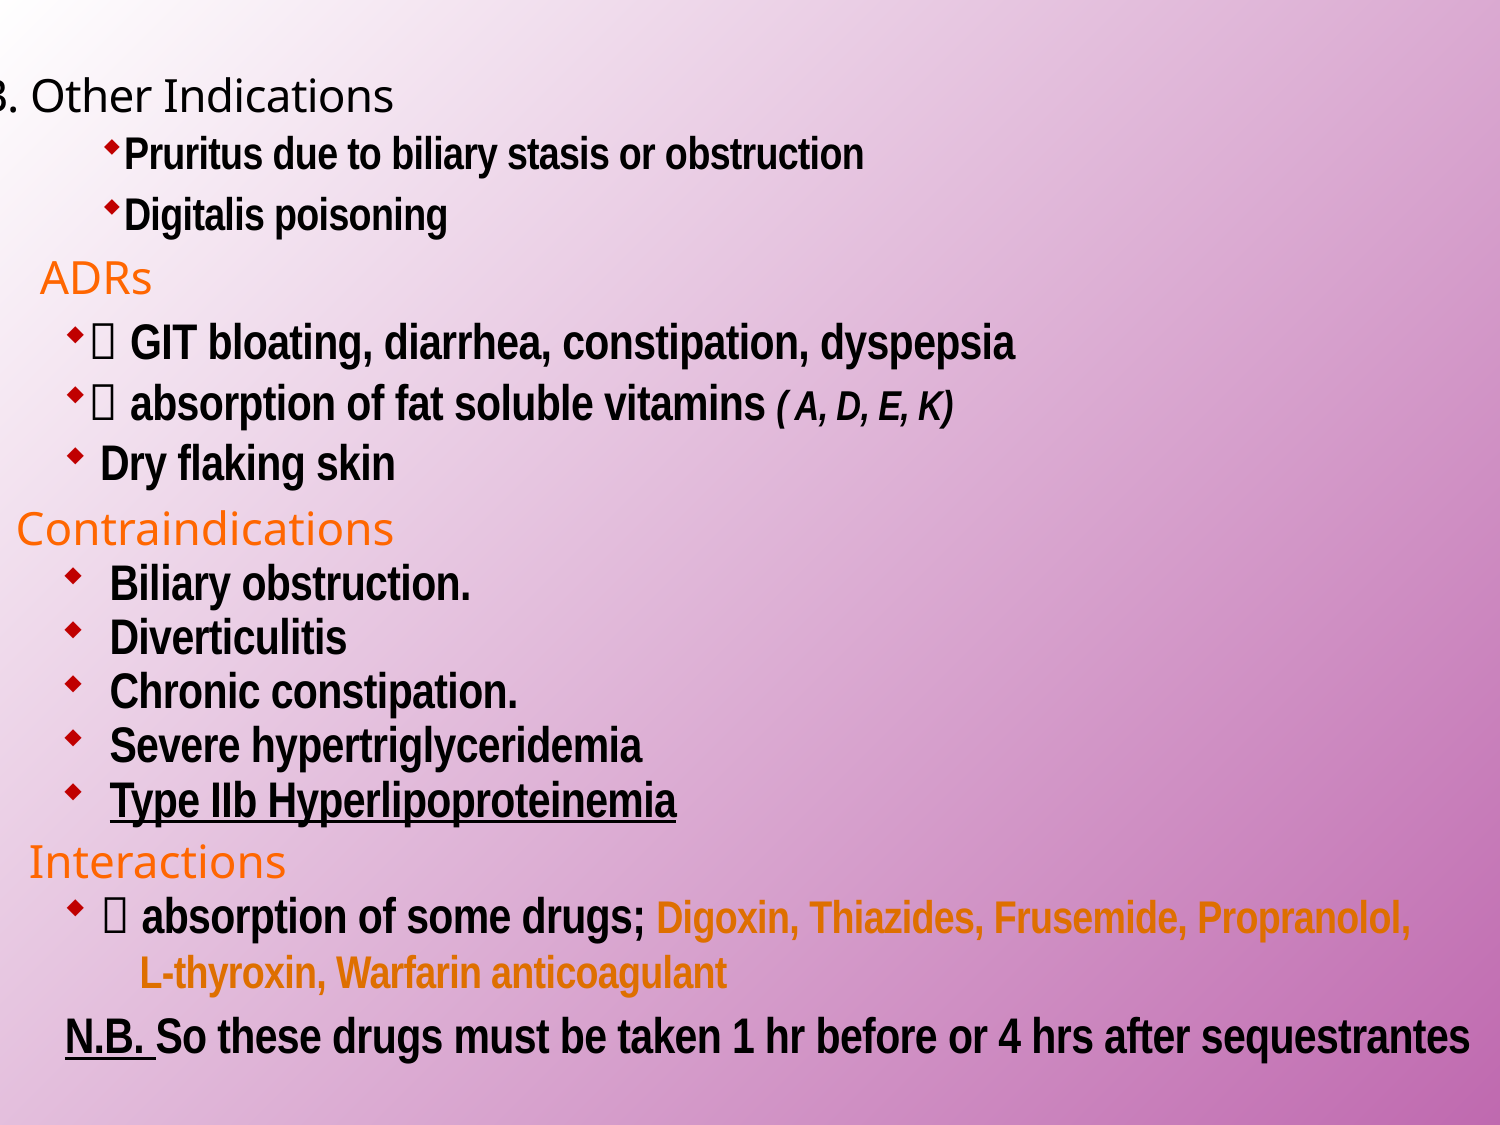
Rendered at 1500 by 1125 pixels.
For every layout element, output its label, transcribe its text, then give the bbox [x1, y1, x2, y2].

text_box B. Other Indications [0, 62, 466, 130]
text_box Contraindications [0, 491, 410, 562]
text_box Pruritus due to biliary stasis or obstruction Digitalis poisoning [87, 117, 1288, 247]
text_box  GIT bloating, diarrhea, constipation, dyspepsia  absorption of fat soluble vitamins ( A, D, E, K) Dry flaking skin [50, 308, 1225, 498]
text_box Biliary obstruction. Diverticulitis Chronic constipation. Severe hypertriglyceridemia Type IIb Hyperlipoproteinemia [47, 548, 836, 835]
text_box  absorption of some drugs; Digoxin, Thiazides, Frusemide, Propranolol, L-thyroxin, Warfarin anticoagulant N.B. So these drugs must be taken 1 hr before or 4 hrs after sequestrantes [49, 881, 1488, 1072]
text_box Interactions [14, 825, 302, 895]
text_box ADRs [24, 241, 168, 312]
